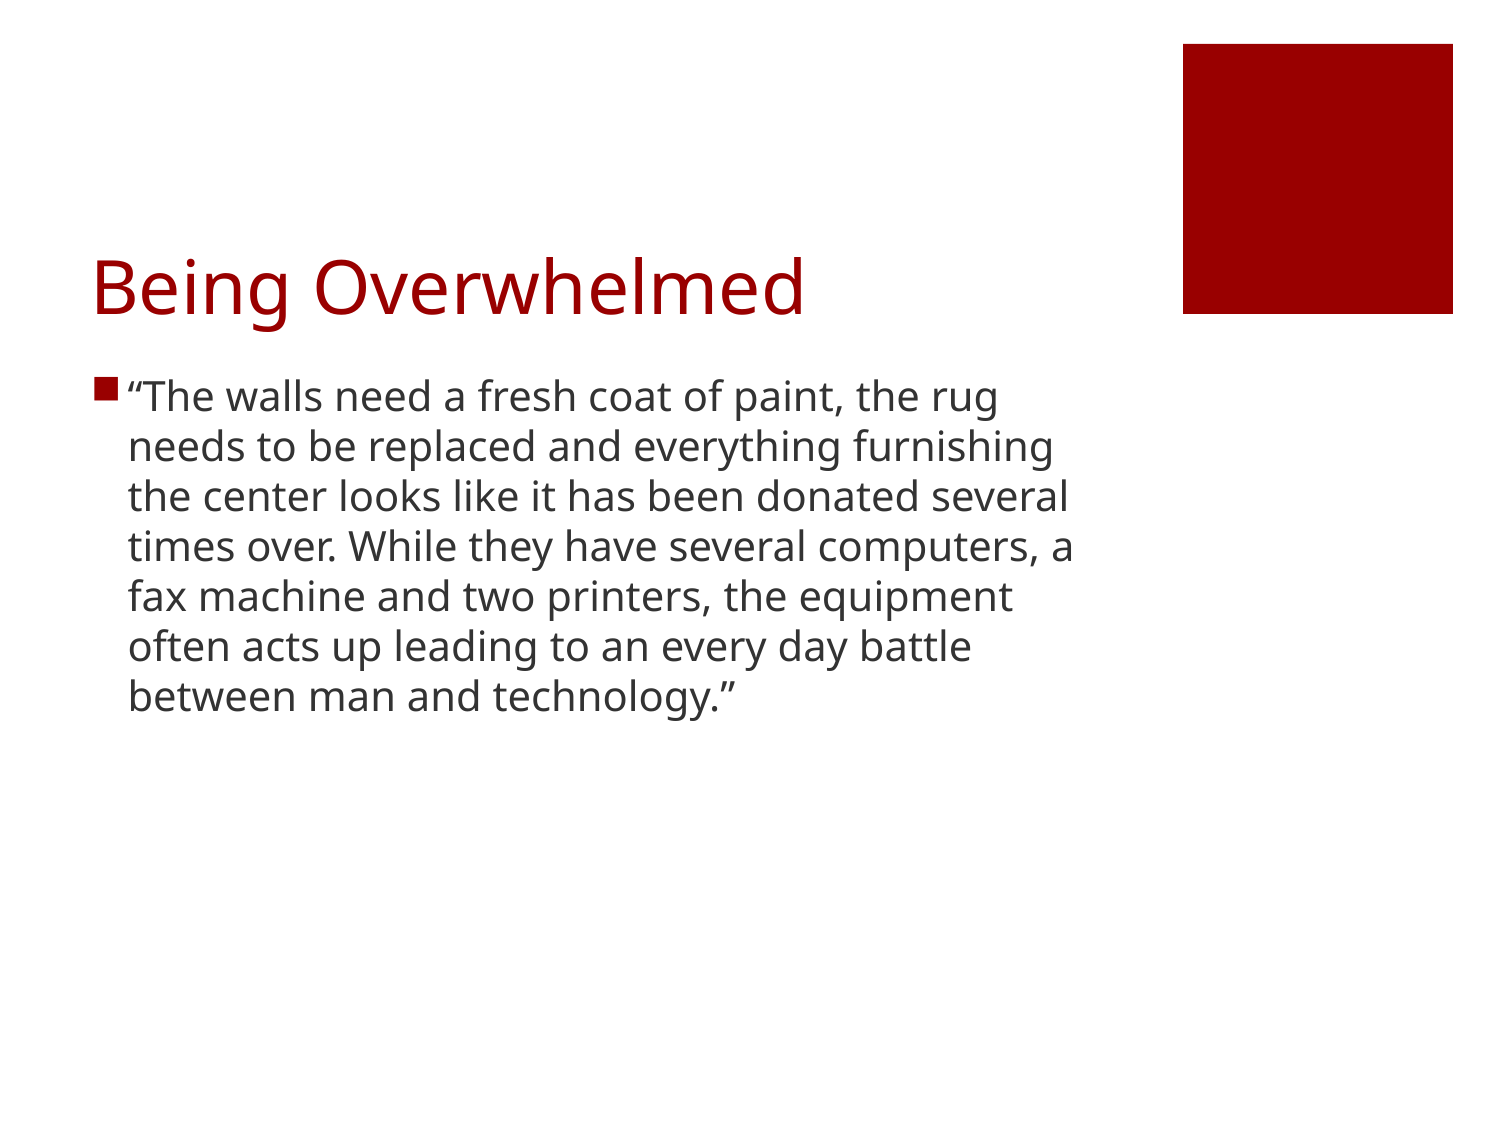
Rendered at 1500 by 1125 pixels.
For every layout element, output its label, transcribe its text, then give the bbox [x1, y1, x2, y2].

list “The walls need a fresh coat of paint, the rug needs to be replaced and everything furnishing the center looks like it has been donated several times over. While they have several computers, a fax machine and two printers, the equipment often acts up leading to an every day battle between man and technology.” [75, 362, 1143, 1005]
title Being Overwhelmed [75, 149, 1143, 338]
